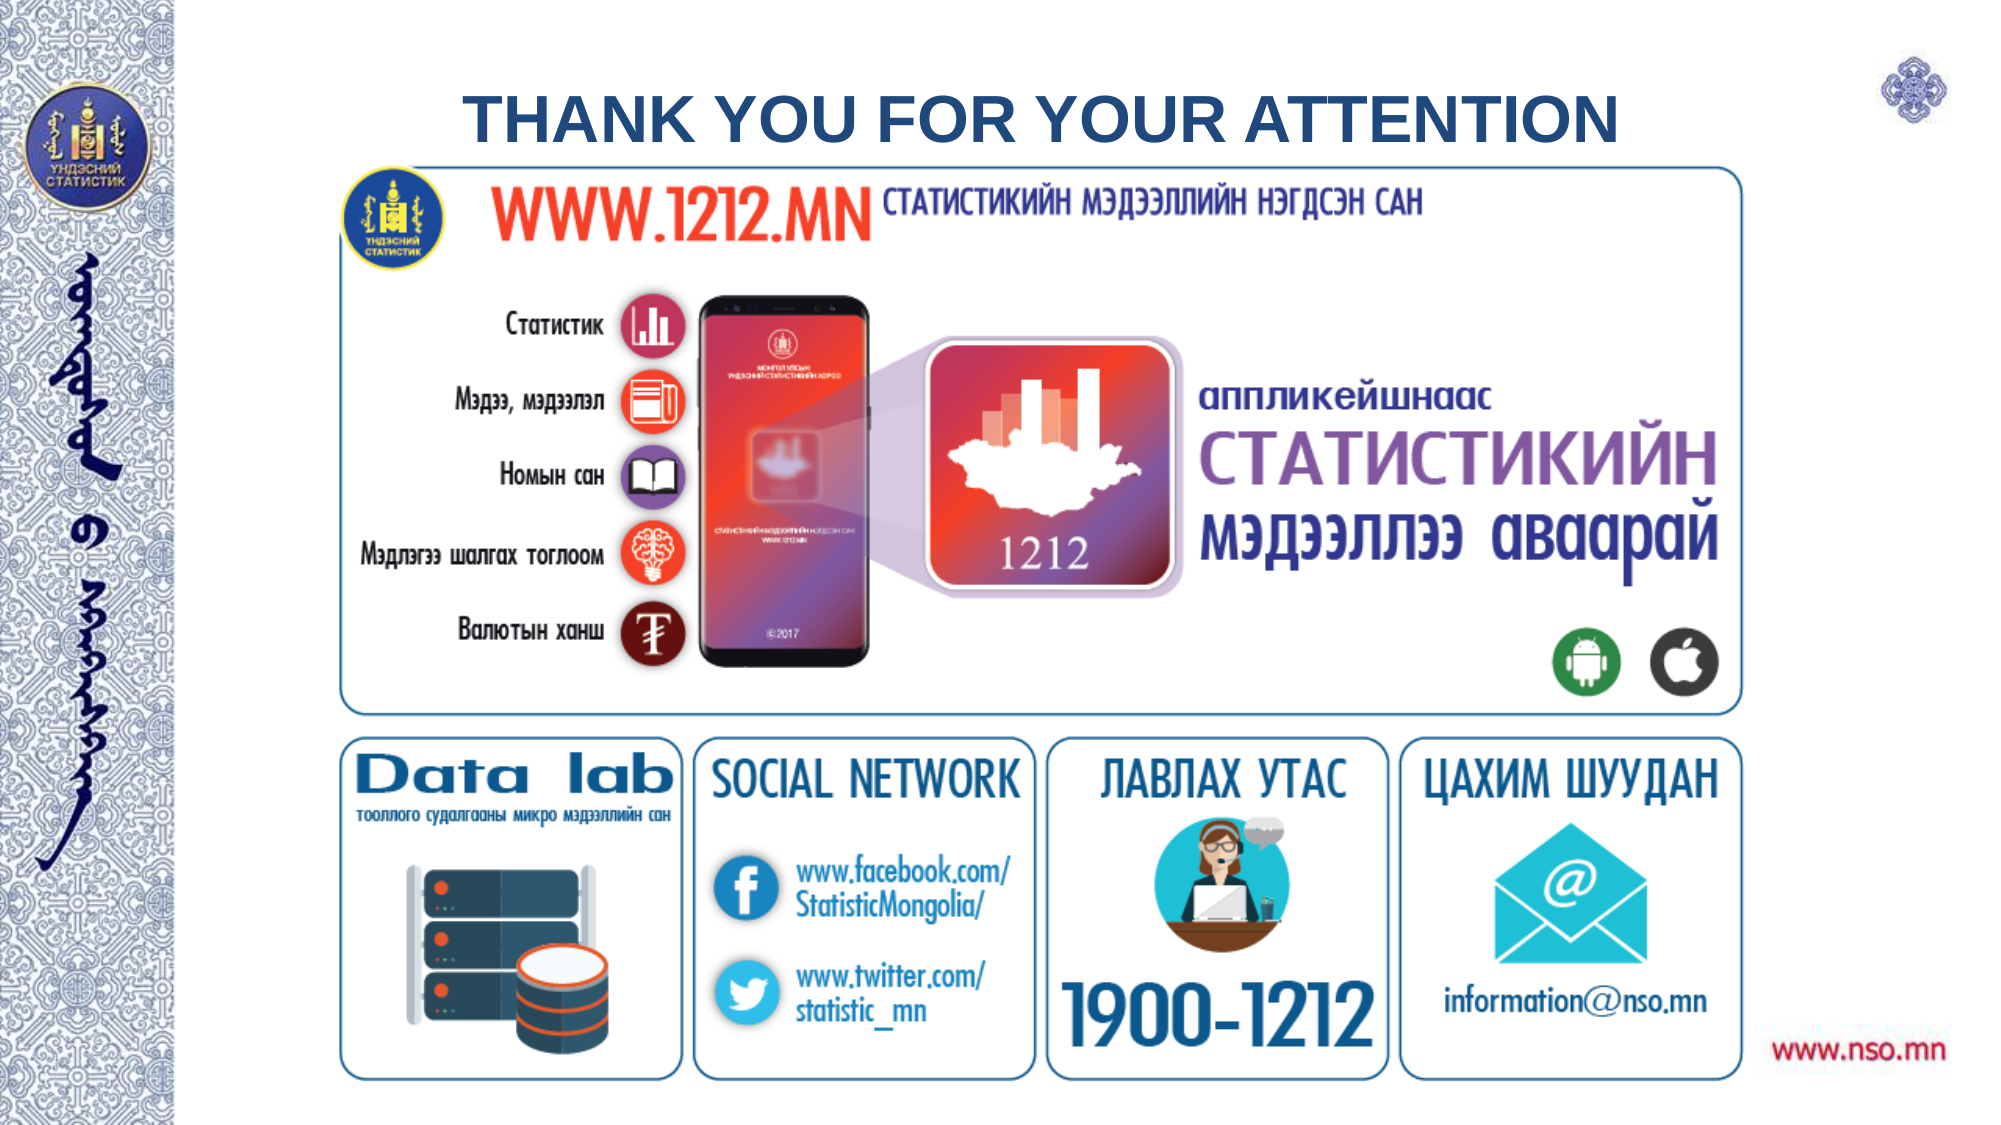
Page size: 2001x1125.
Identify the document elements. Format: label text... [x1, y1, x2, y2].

picture [0, 0, 2001, 1125]
text_box THANK YOU FOR YOUR ATTENTION [300, 68, 1784, 164]
